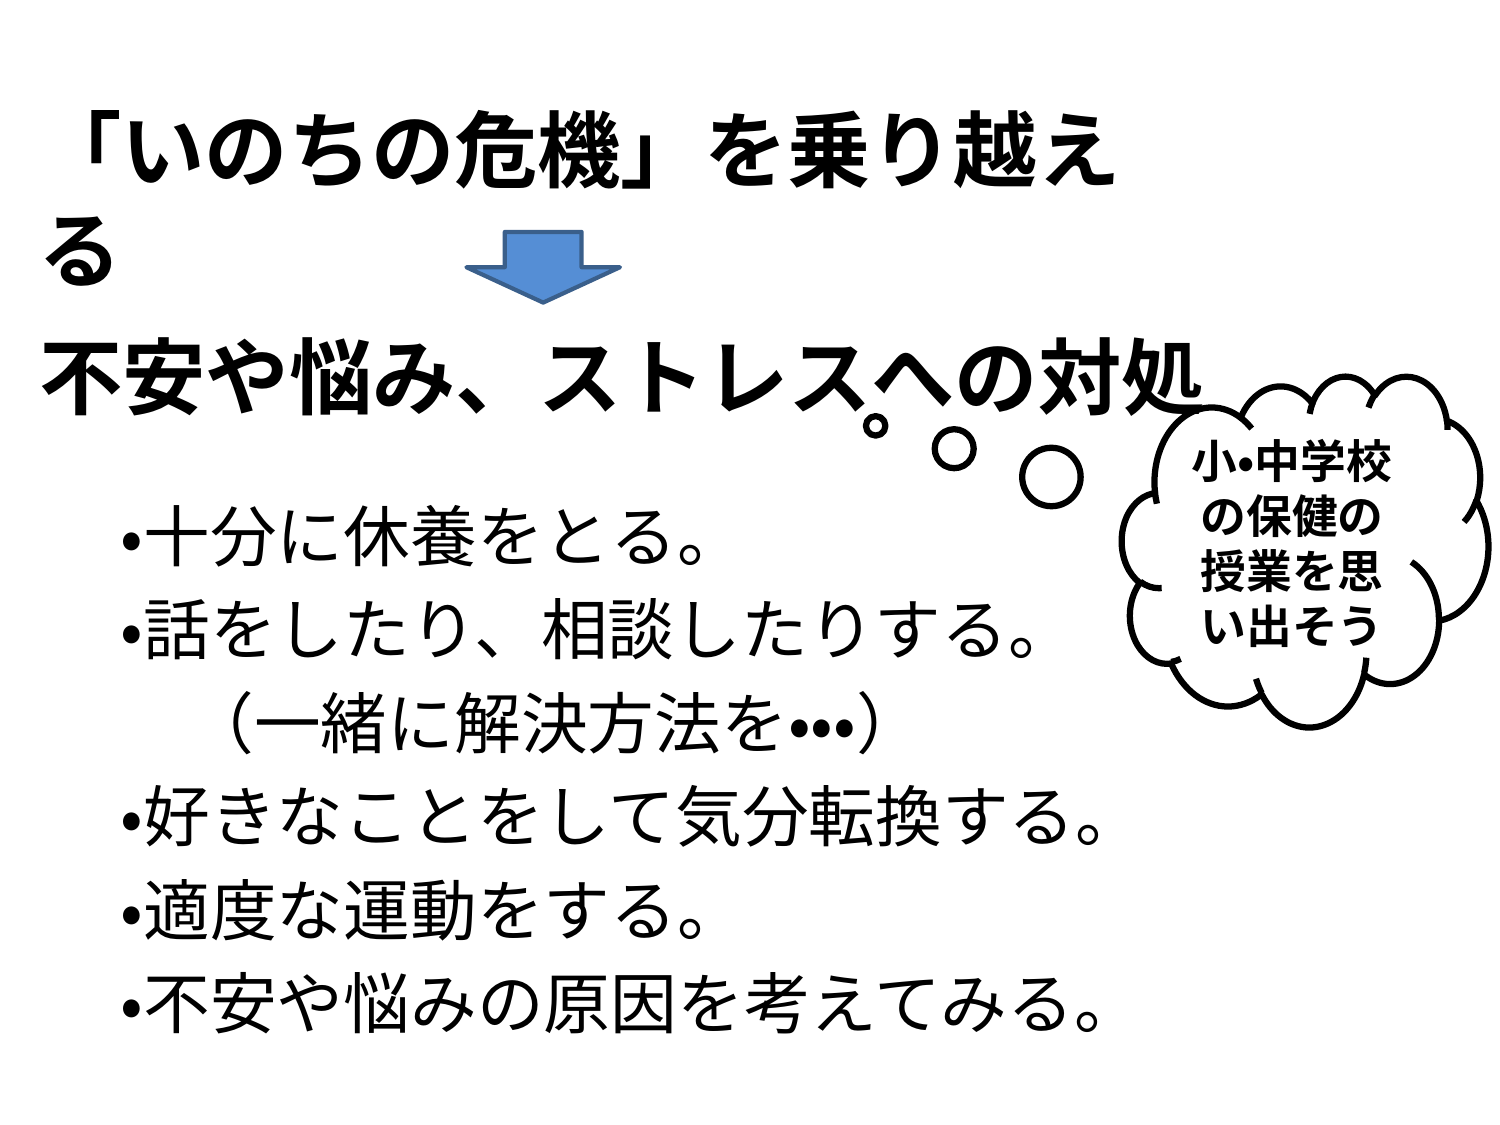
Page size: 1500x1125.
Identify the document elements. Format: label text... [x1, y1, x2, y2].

text_box [464, 229, 623, 305]
text_box 不安や悩み、ストレスへの対処 [24, 317, 1306, 433]
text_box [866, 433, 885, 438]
text_box 小・中学校の保健の授業を思い出そう [1020, 445, 1083, 509]
text_box 「いのちの危機」を乗り越える [23, 90, 1134, 306]
text_box 小・中学校の保健の授業を思い出そう [1119, 374, 1491, 730]
text_box 小・中学校の保健の授業を思い出そう [932, 433, 976, 471]
subtitle ・十分に休養をとる。 ・話をしたり、相談したりする。 （一緒に解決方法を・・・） ・好きなことをして気分転換する。 ・適度な運動をする。 ・不安や悩みの原因を考えてみる。 [105, 487, 1225, 1062]
